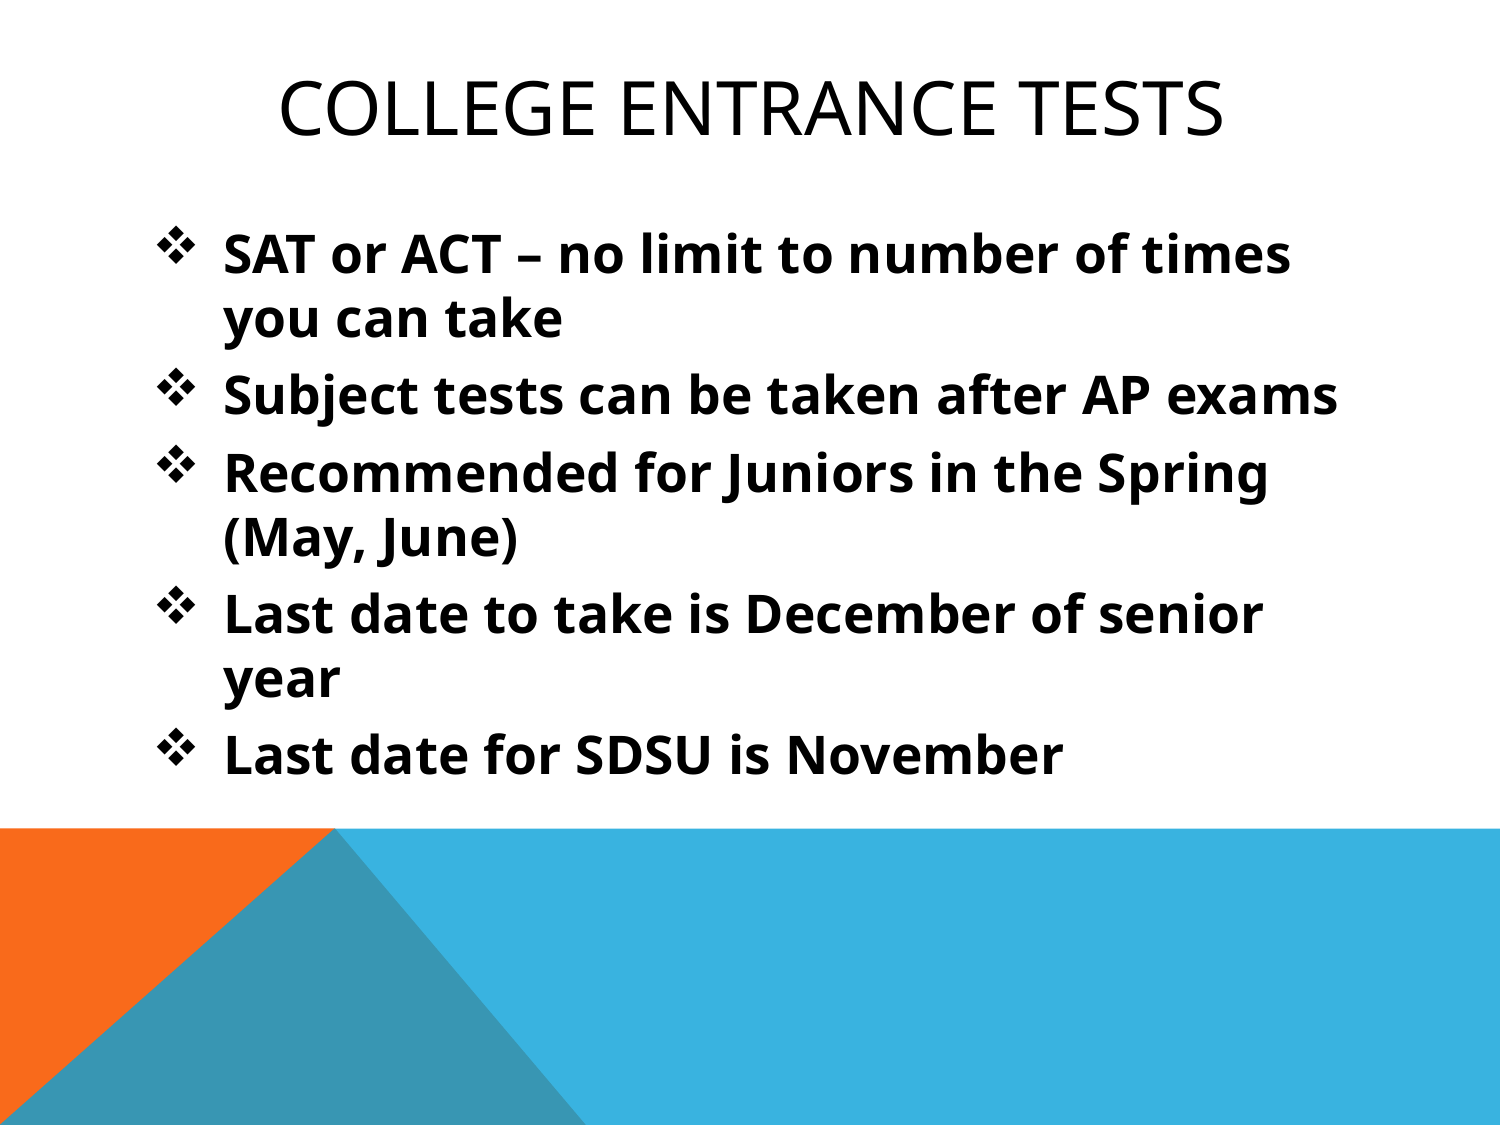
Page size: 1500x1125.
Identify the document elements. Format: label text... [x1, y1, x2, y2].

list SAT or ACT – no limit to number of times you can take Subject tests can be taken after AP exams Recommended for Juniors in the Spring (May, June) Last date to take is December of senior year Last date for SDSU is November [137, 212, 1372, 800]
title COLLEGE ENTRANCE TESTS [135, 60, 1369, 150]
